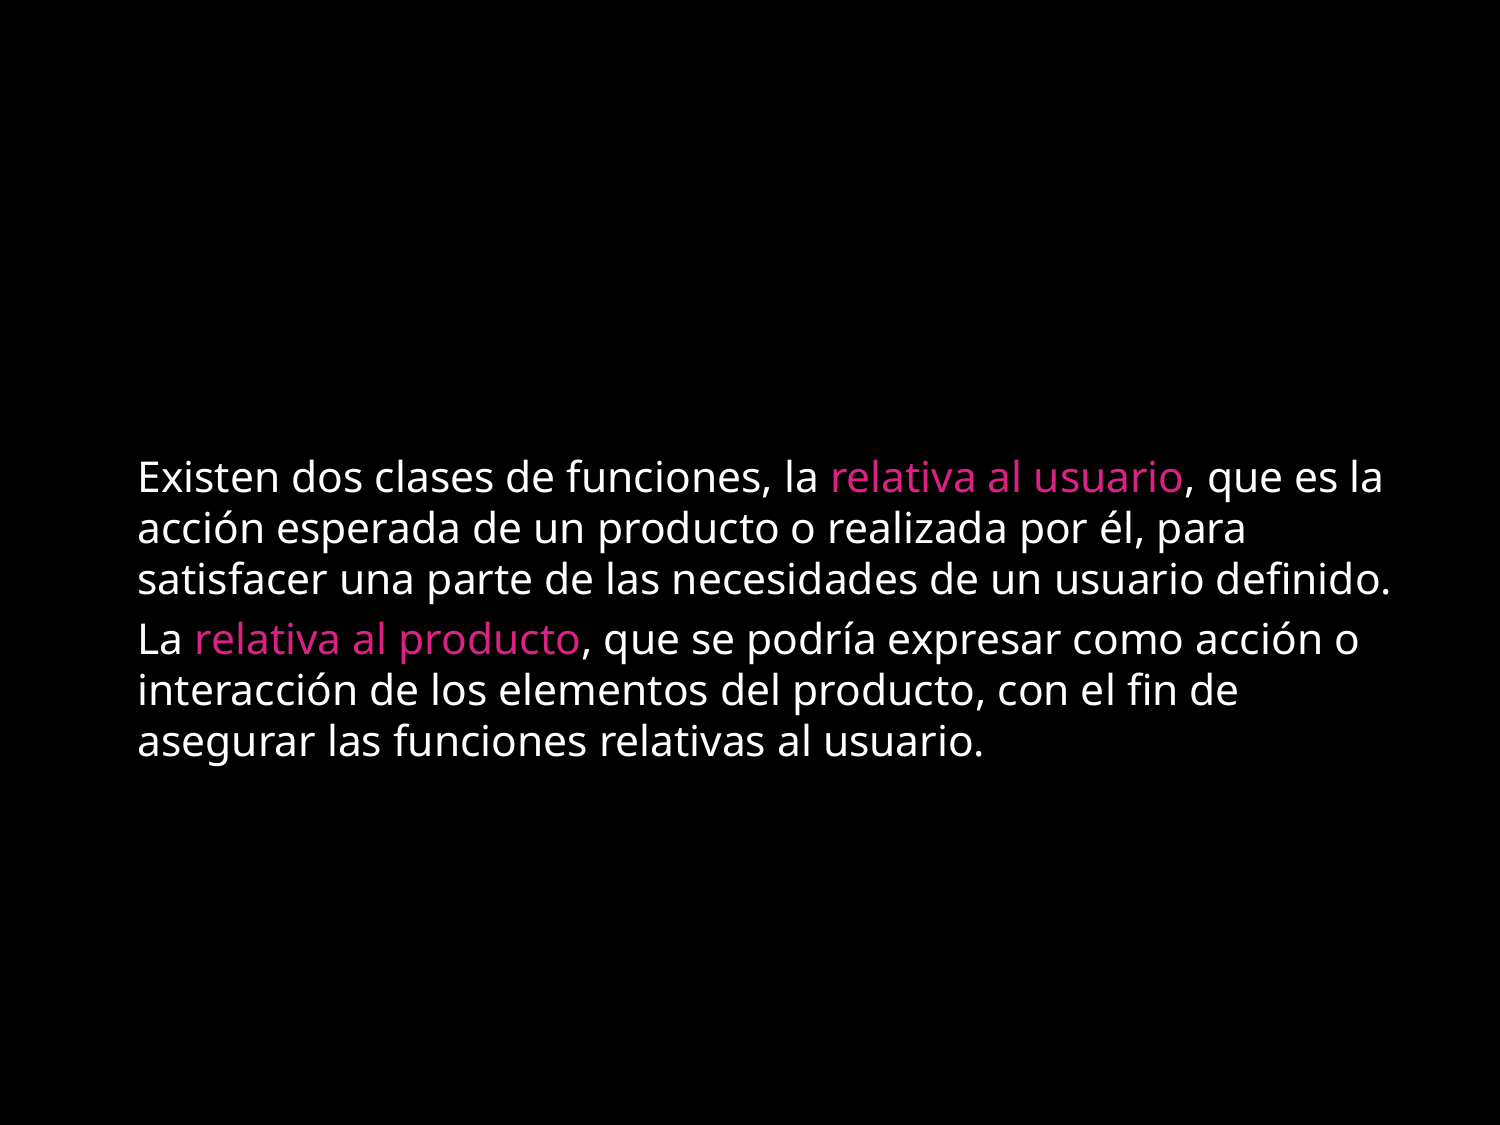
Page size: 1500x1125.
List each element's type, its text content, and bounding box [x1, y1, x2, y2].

text_box Existen dos clases de funciones, la relativa al usuario, que es la acción esperada de un producto o realizada por él, para satisfacer una parte de las necesidades de un usuario definido. La relativa al producto, que se podría expresar como acción o interacción de los elementos del producto, con el fin de asegurar las funciones relativas al usuario. [74, 443, 1425, 809]
